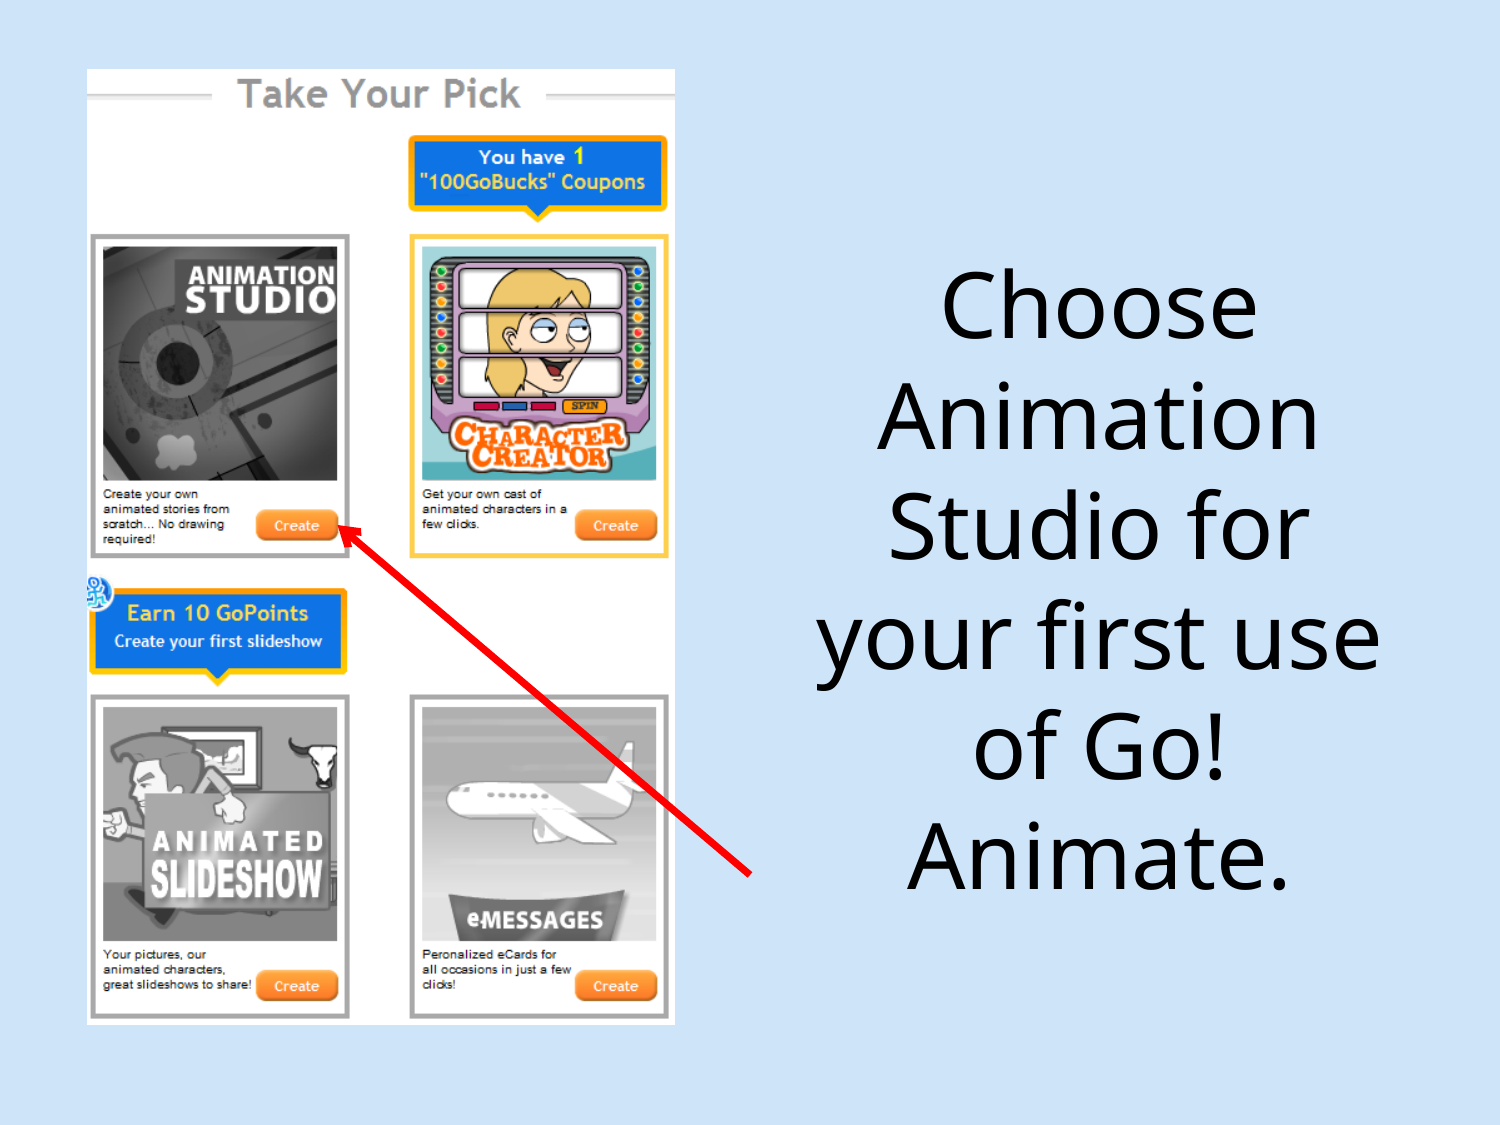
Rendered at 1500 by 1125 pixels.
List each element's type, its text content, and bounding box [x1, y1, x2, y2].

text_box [337, 524, 751, 876]
title Choose Animation Studio for your first use of Go!Animate. [774, 237, 1425, 918]
picture [87, 69, 676, 1026]
